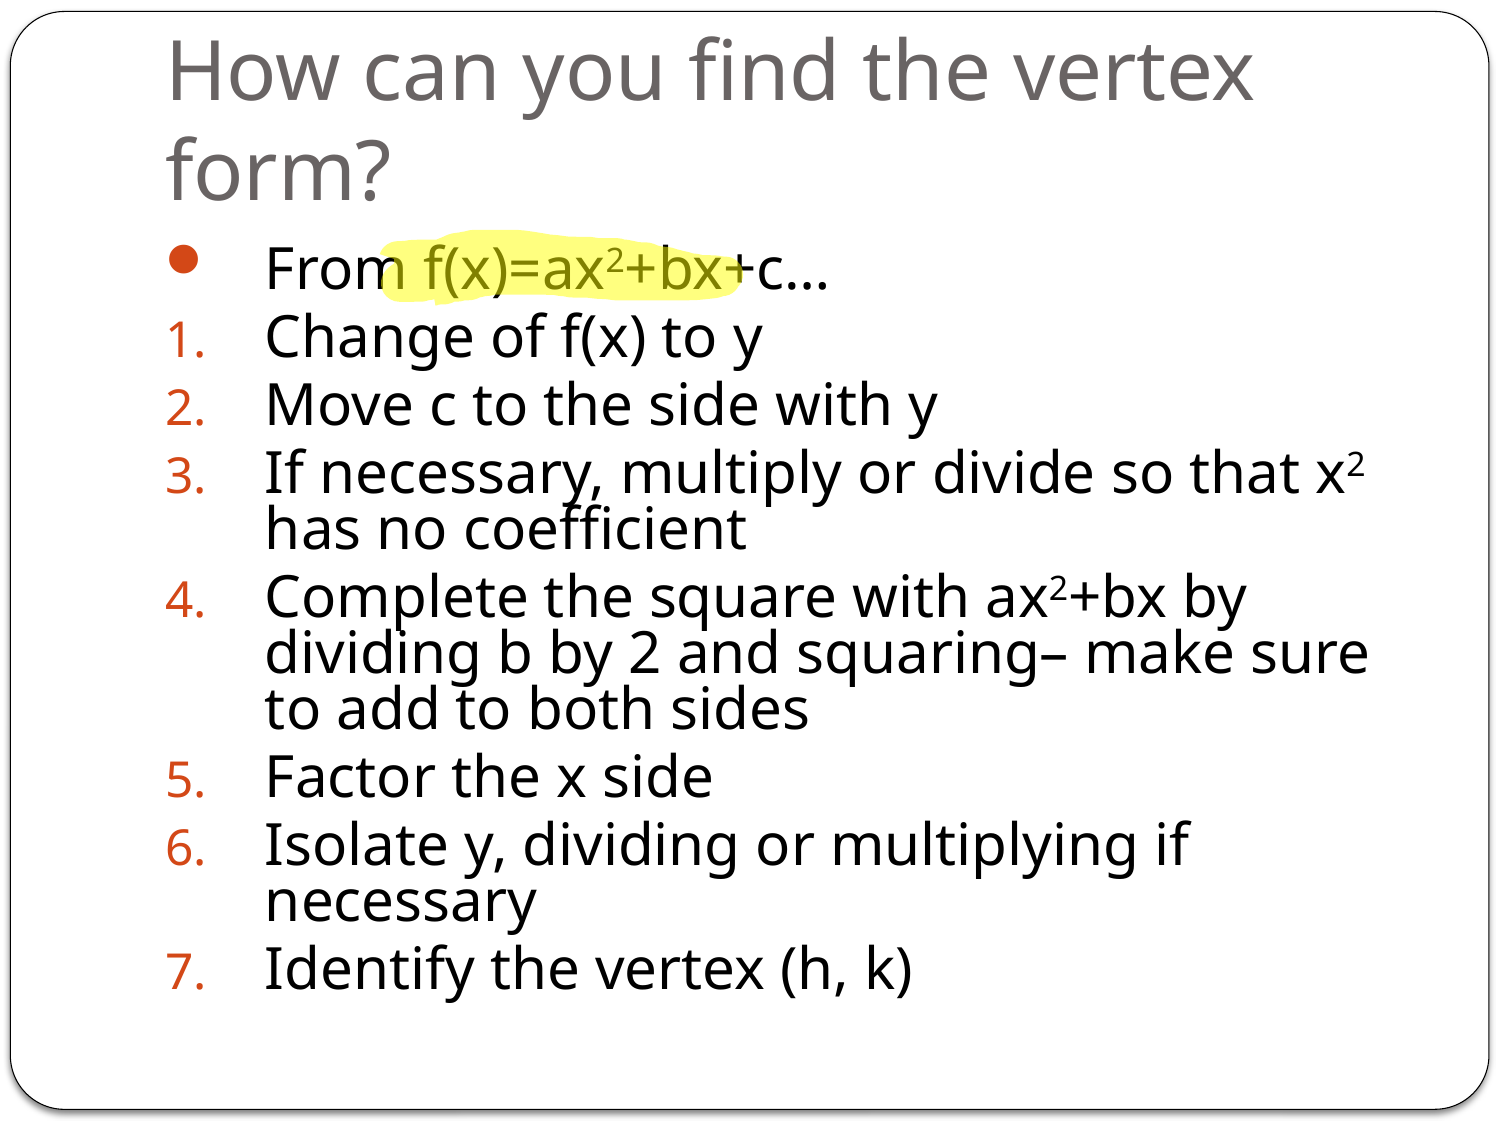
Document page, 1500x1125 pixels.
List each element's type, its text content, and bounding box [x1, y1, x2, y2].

title How can you find the vertex form? [149, 44, 1426, 233]
list From f(x)=ax2+bx+c… Change of f(x) to y Move c to the side with y If necessary, multiply or divide so that x2 has no coefficient Complete the square with ax2+bx by dividing b by 2 and squaring– make sure to add to both sides Factor the x side Isolate y, dividing or multiplying if necessary Identify the vertex (h, k) [149, 237, 1426, 988]
text_box [394, 246, 727, 290]
